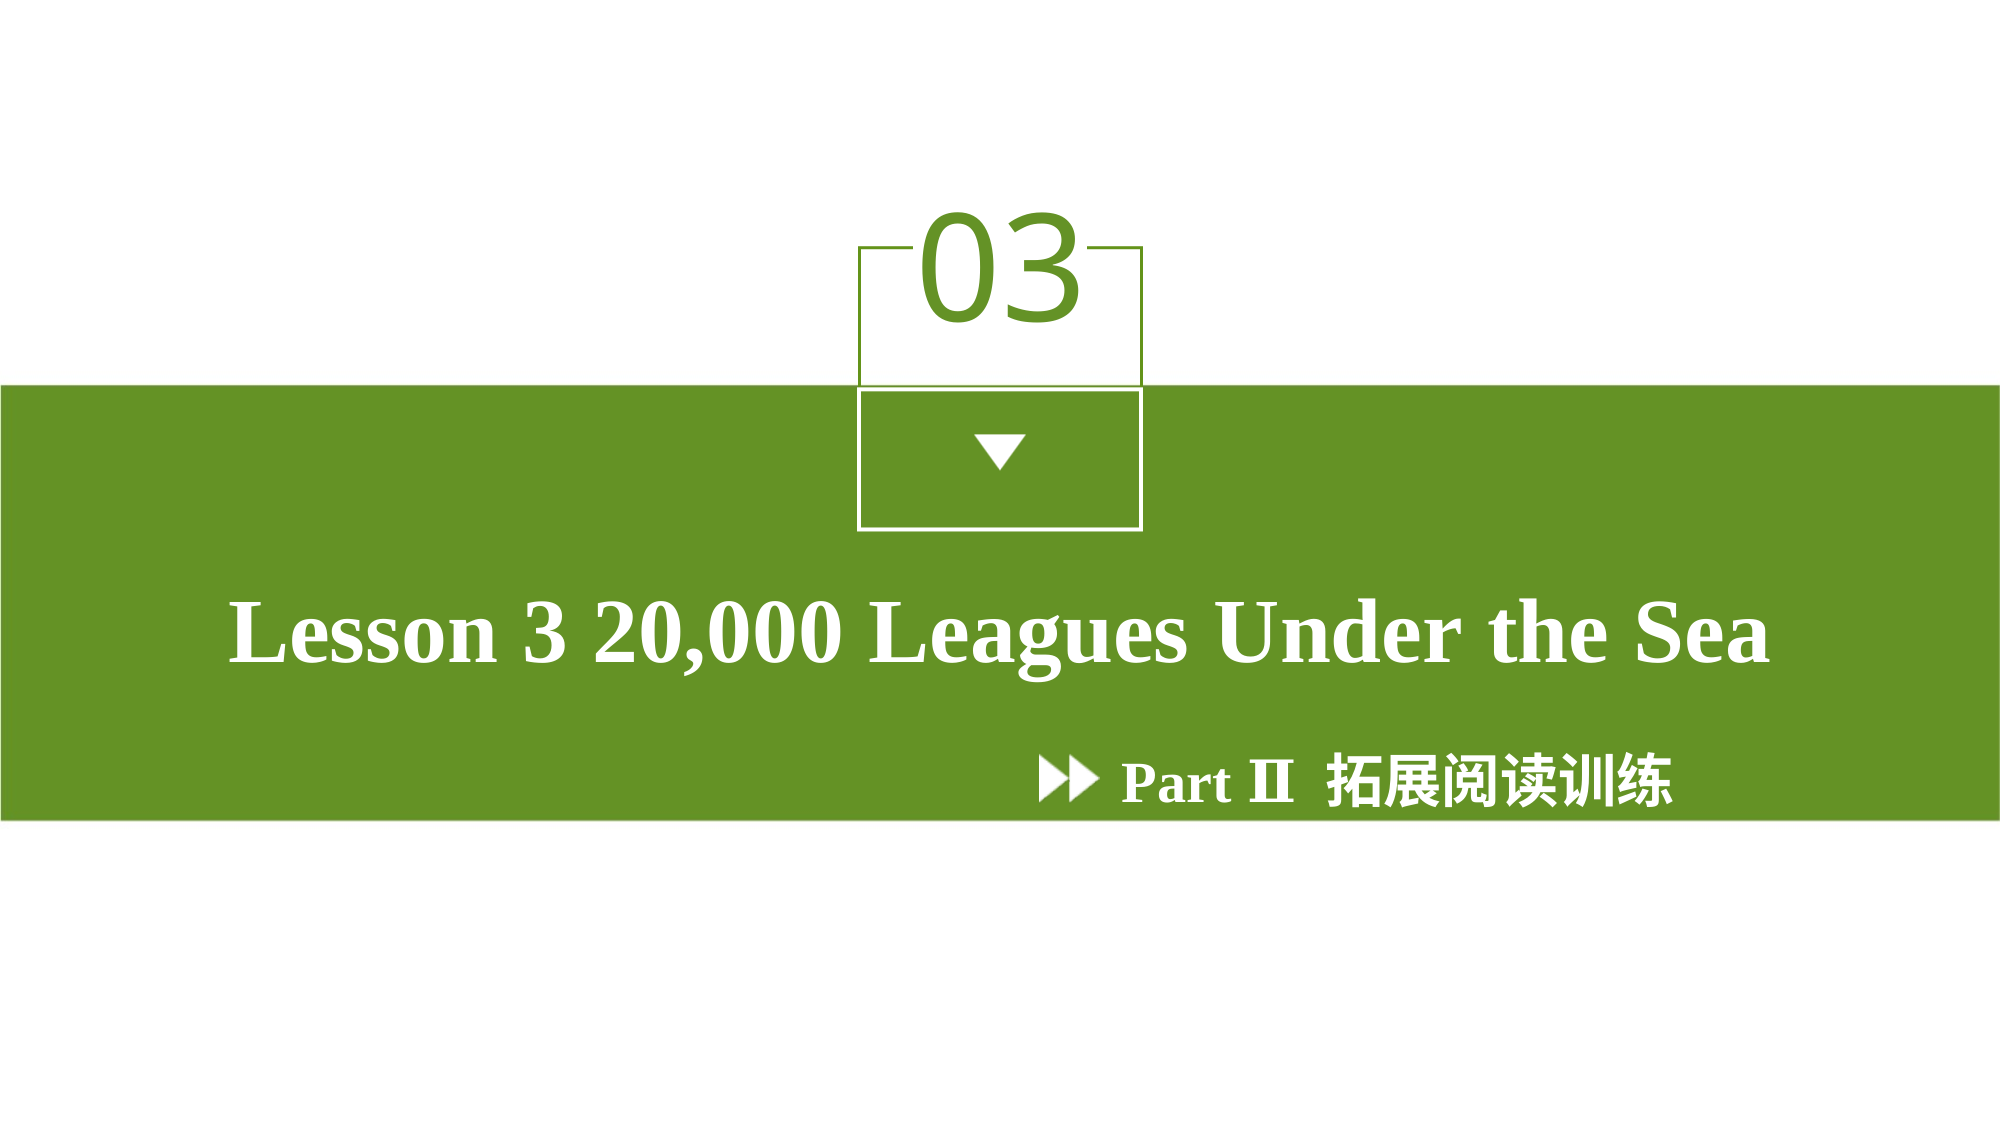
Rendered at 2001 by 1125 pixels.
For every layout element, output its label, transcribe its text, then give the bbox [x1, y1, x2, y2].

text_box Lesson 3 20,000 Leagues Under the Sea [0, 518, 2000, 732]
picture [0, 732, 2000, 1125]
text_box 03 [896, 171, 1106, 353]
picture [0, 0, 2000, 518]
text_box Part Ⅱ 拓展阅读训练 [1121, 738, 1997, 821]
